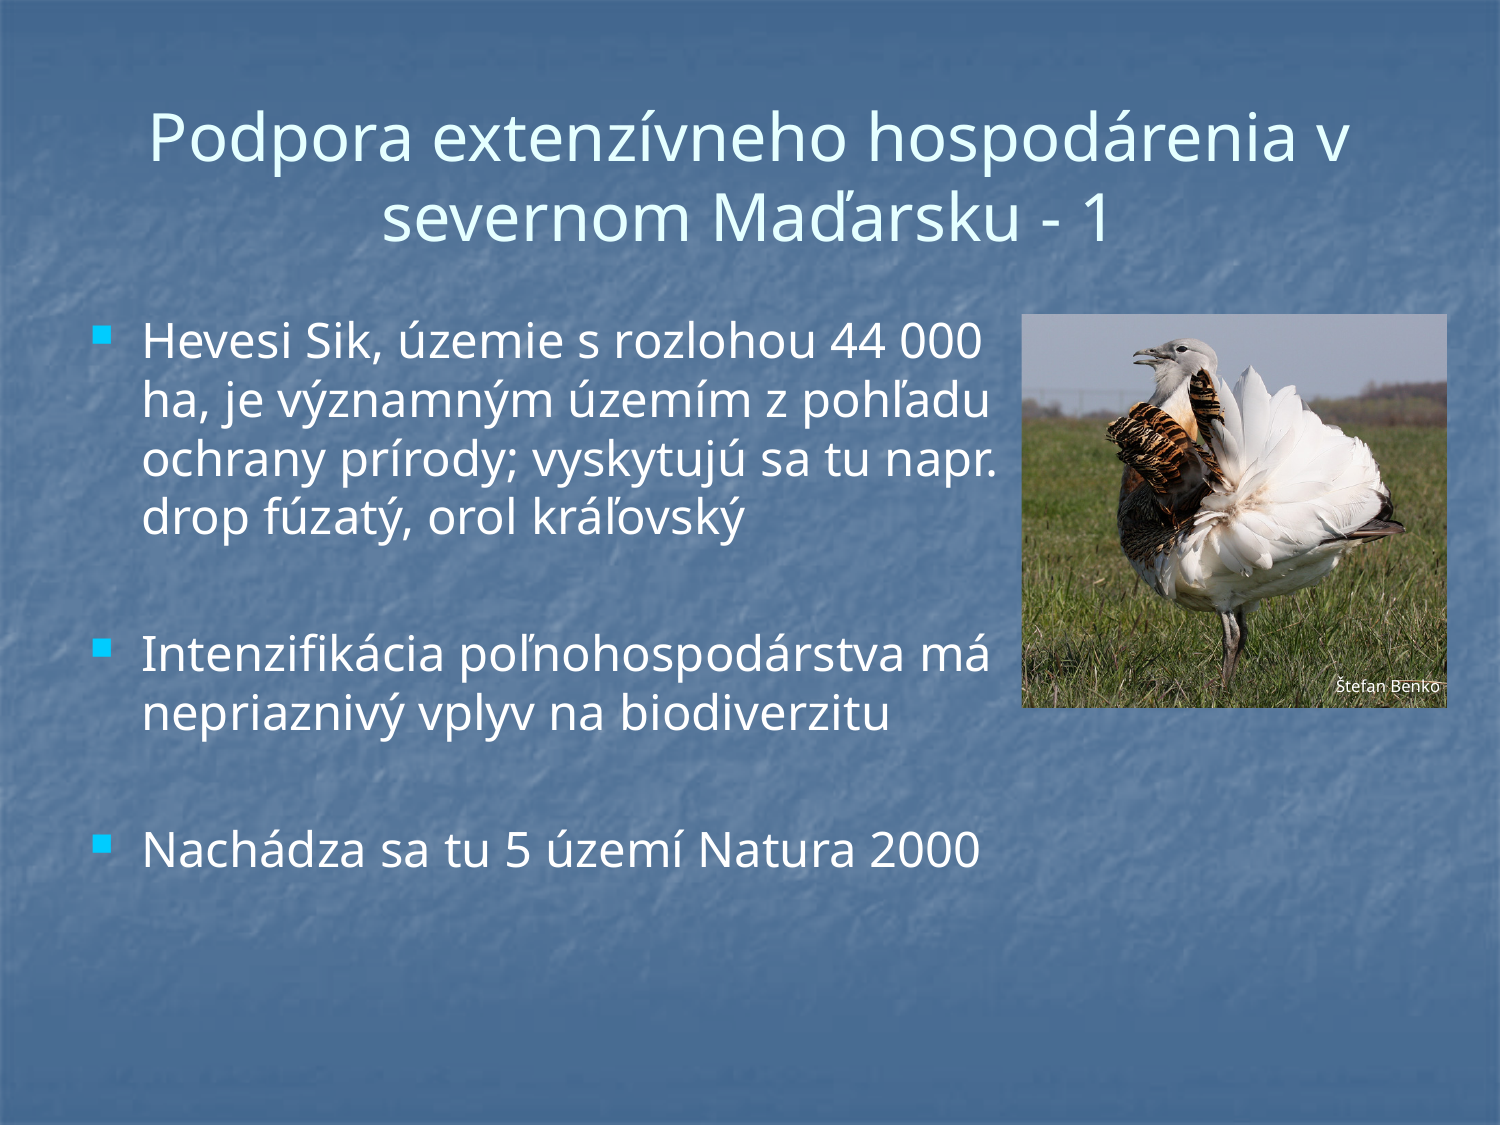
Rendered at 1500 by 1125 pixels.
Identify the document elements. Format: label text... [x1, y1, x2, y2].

picture [1021, 314, 1448, 709]
title Podpora extenzívneho hospodárenia v severnom Maďarsku - 1 [75, 62, 1425, 288]
list Hevesi Sik, územie s rozlohou 44 000 ha, je významným územím z pohľadu ochrany prírody; vyskytujú sa tu napr. drop fúzatý, orol kráľovský Intenzifikácia poľnohospodárstva má nepriaznivý vplyv na biodiverzitu Nachádza sa tu 5 území Natura 2000 [75, 302, 1034, 1005]
text_box Štefan Benko [1451, 668, 1459, 704]
